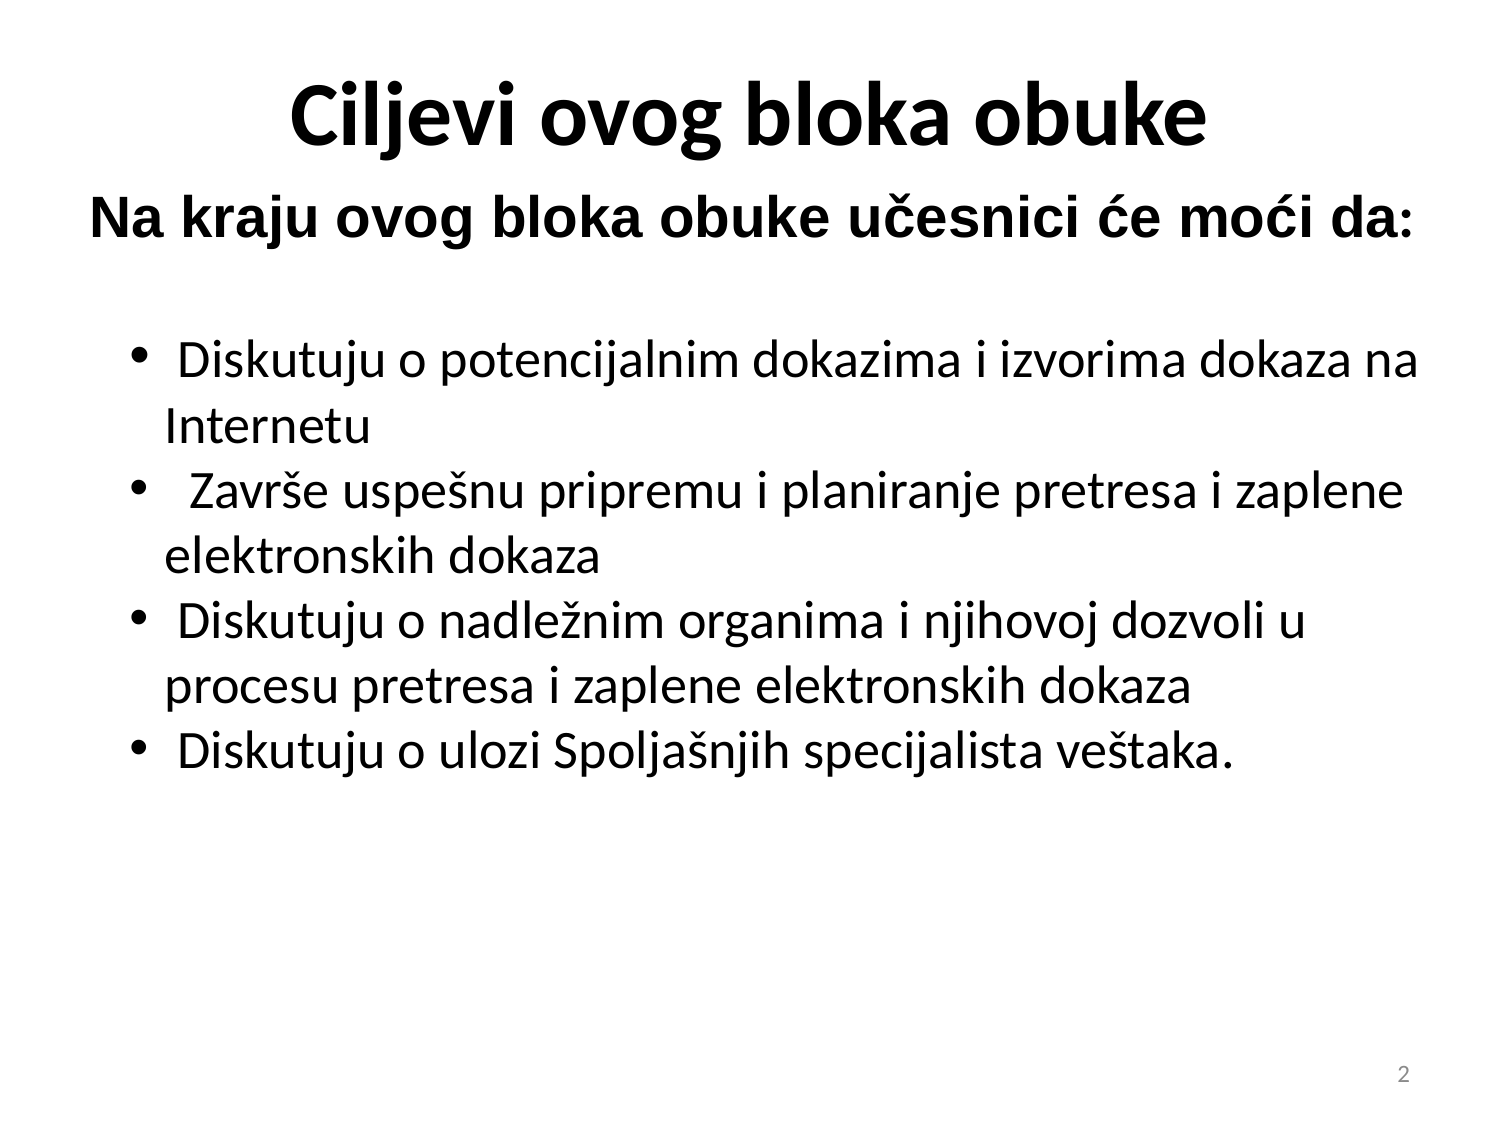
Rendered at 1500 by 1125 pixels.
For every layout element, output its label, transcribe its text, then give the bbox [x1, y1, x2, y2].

slide_number 2 [1074, 1043, 1425, 1103]
text_box Na kraju ovog bloka obuke učesnici će moći da: Diskutuju o potencijalnim dokazima i izvorima dokaza na Internetu Završe uspešnu pripremu i planiranje pretresa i zaplene elektronskih dokaza Diskutuju o nadležnim organima i njihovoj dozvoli u procesu pretresa i zaplene elektronskih dokaza Diskutuju o ulozi Spoljašnjih specijalista veštaka. [75, 171, 1472, 1043]
title Ciljevi ovog bloka obuke [74, 44, 1426, 173]
